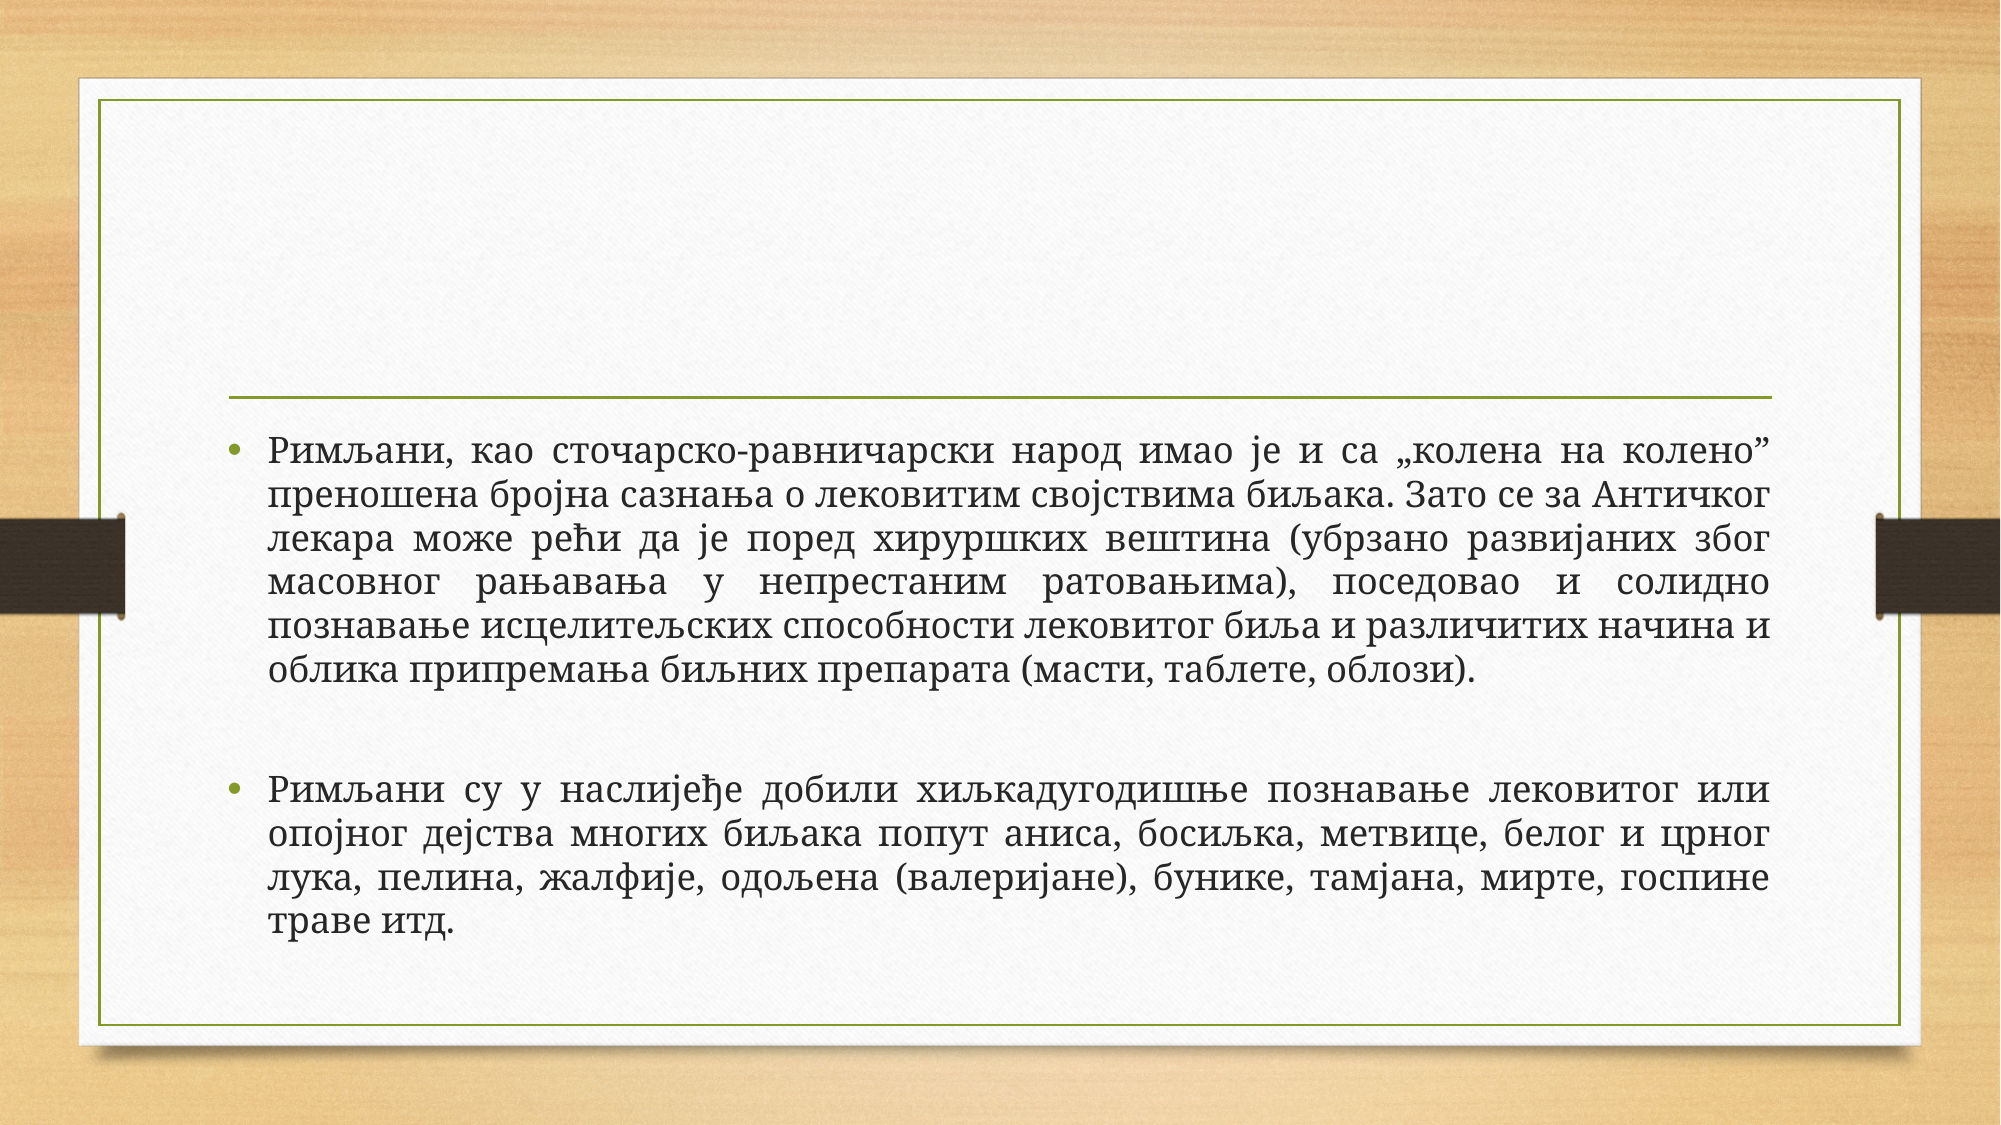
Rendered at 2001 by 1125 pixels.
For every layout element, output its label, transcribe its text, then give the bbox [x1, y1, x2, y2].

list Римљани, као сточарско-равничарски народ имао је и са „колена на колено” преношена бројна сазнања о лековитим својствима биљака. Зато се за Античког лекара може рећи да је поред хируршких вештина (убрзано развијаних због масовног рањавања у непрестаним ратовањима), поседовао и солидно познавање исцелитељских способности лековитог биља и различитих начина и облика припремања биљних препарата (масти, таблете, облози). Римљани су у наслијеђе добили хиљкадугодишње познавање лековитог или опојног дејства многих биљака попут аниса, босиљка, метвице, белог и црног лука, пелина, жалфије, одољена (валеријане), бунике, тамјана, мирте, госпине траве итд. [212, 419, 1788, 964]
picture [0, 0, 2001, 1125]
